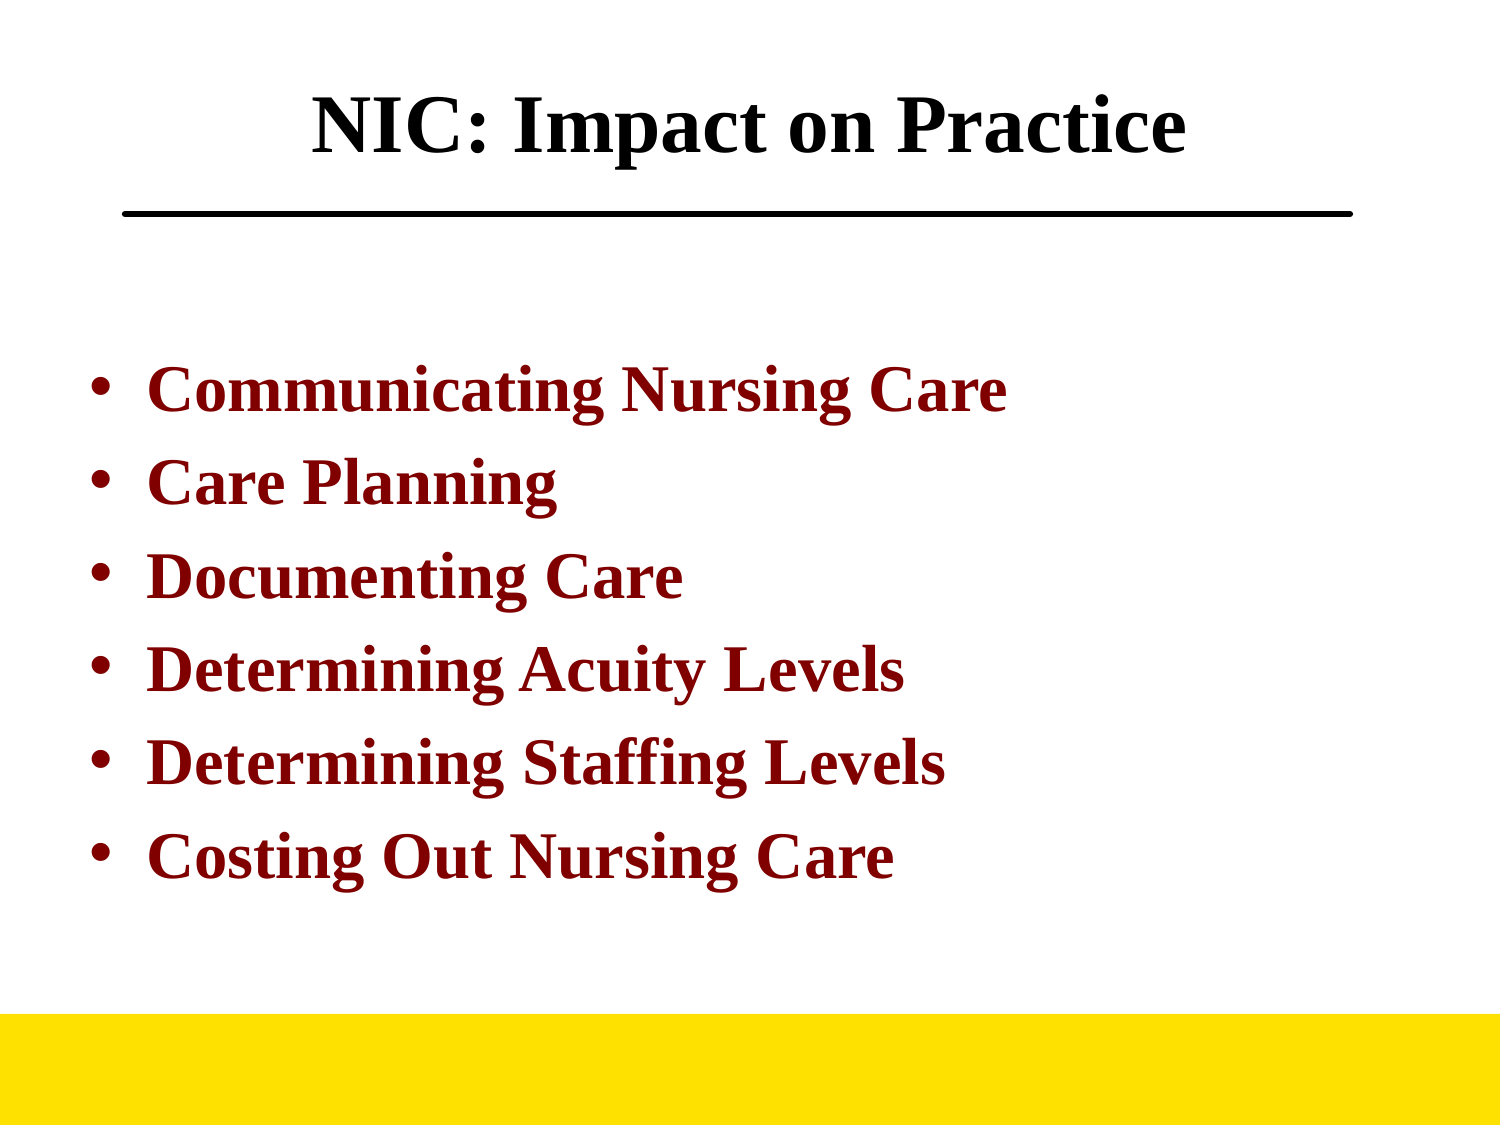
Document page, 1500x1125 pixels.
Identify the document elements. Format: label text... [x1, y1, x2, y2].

title NIC: Impact on Practice [137, 24, 1363, 213]
list Communicating Nursing Care Care Planning Documenting Care Determining Acuity Levels Determining Staffing Levels Costing Out Nursing Care [75, 337, 1425, 988]
